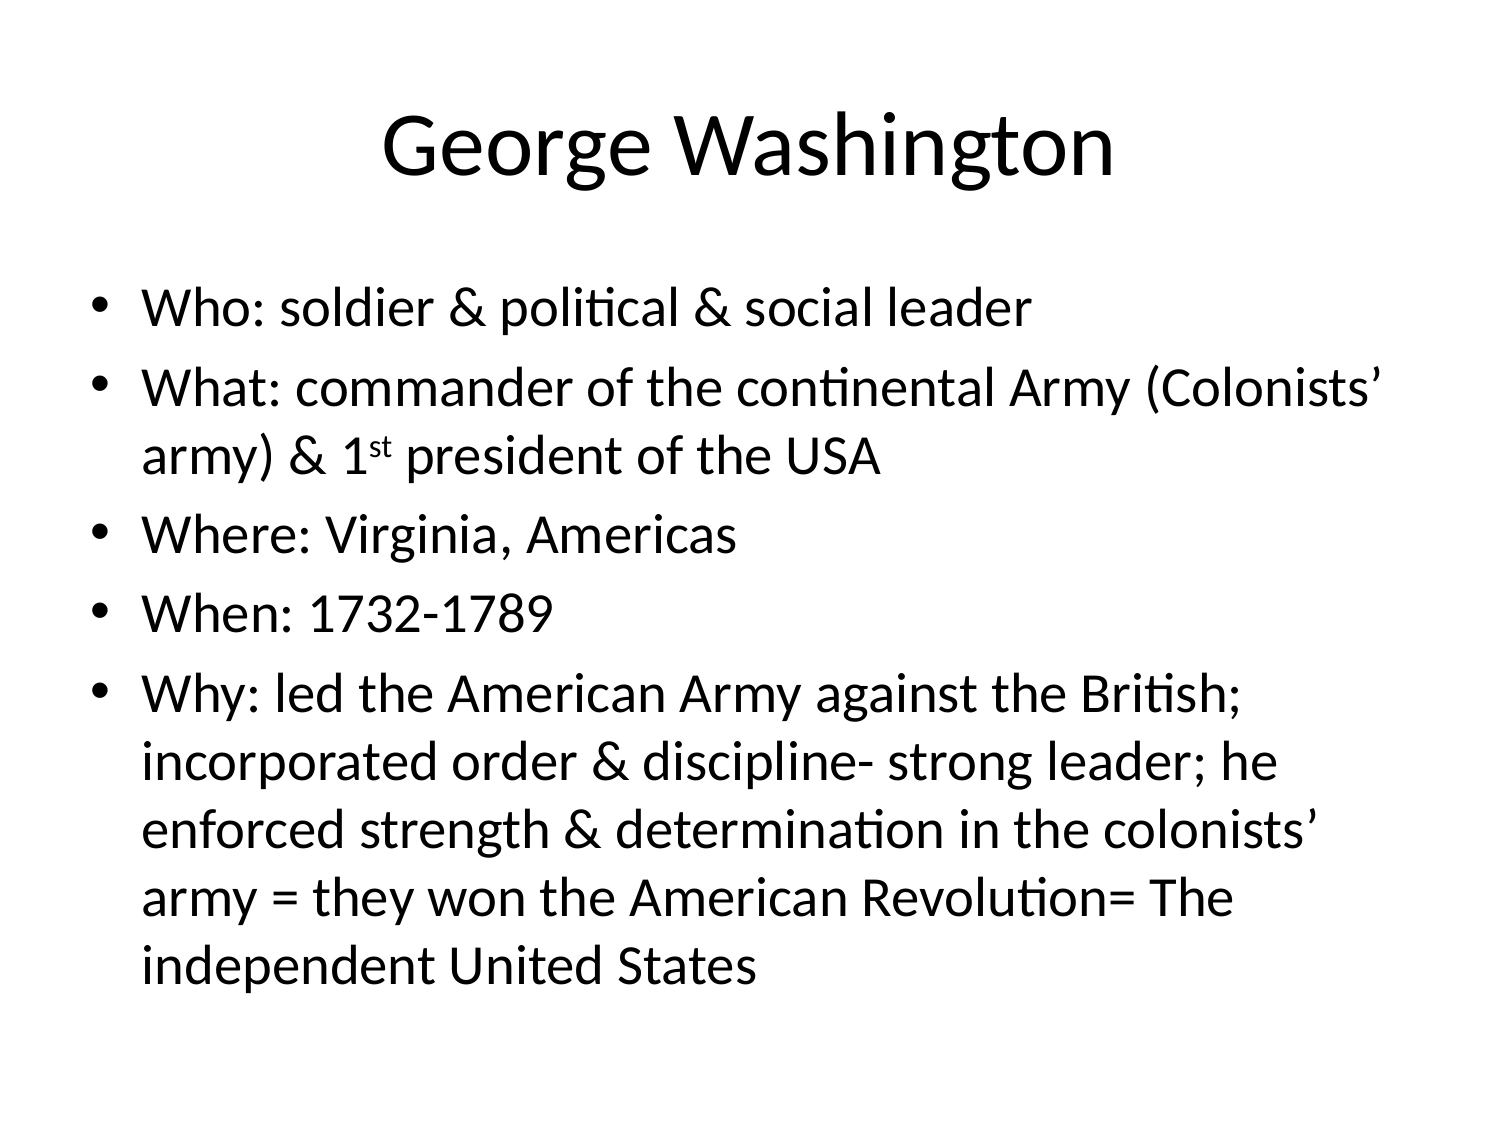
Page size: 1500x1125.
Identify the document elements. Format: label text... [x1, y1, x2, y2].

list Who: soldier & political & social leader What: commander of the continental Army (Colonists’ army) & 1st president of the USA Where: Virginia, Americas When: 1732-1789 Why: led the American Army against the British; incorporated order & discipline- strong leader; he enforced strength & determination in the colonists’ army = they won the American Revolution= The independent United States [75, 262, 1425, 1005]
title George Washington [75, 45, 1425, 233]
